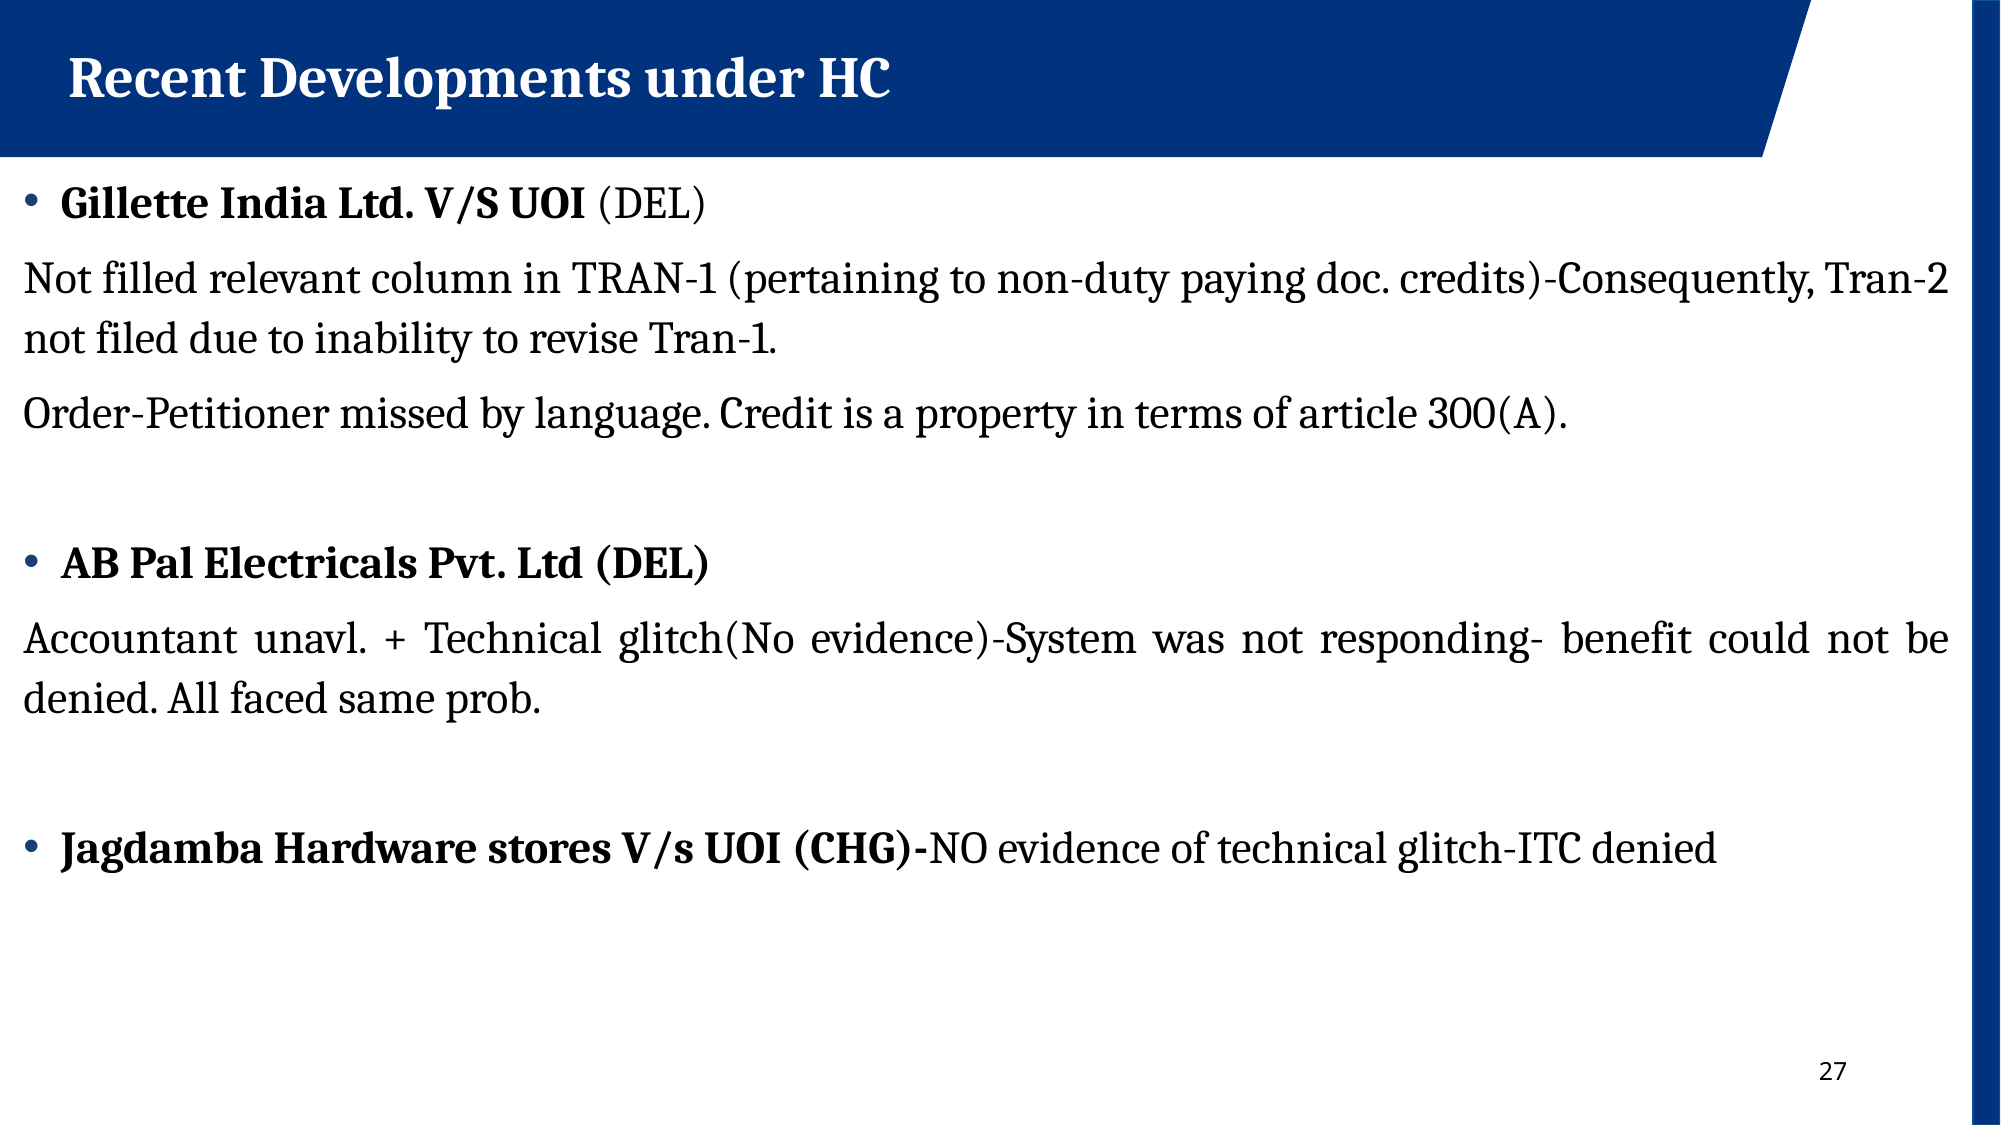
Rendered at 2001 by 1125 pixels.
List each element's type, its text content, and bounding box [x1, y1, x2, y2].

slide_number 27 [1412, 1042, 1863, 1103]
list Recent Developments under HC [53, 24, 1608, 121]
list Gillette India Ltd. V/S UOI (DEL) Not filled relevant column in TRAN-1 (pertaining to non-duty paying doc. credits)-Consequently, Tran-2 not filed due to inability to revise Tran-1. Order-Petitioner missed by language. Credit is a property in terms of article 300(A). AB Pal Electricals Pvt. Ltd (DEL) Accountant unavl. + Technical glitch(No evidence)-System was not responding- benefit could not be denied. All faced same prob. Jagdamba Hardware stores V/s UOI (CHG)-NO evidence of technical glitch-ITC denied [8, 159, 1966, 1125]
